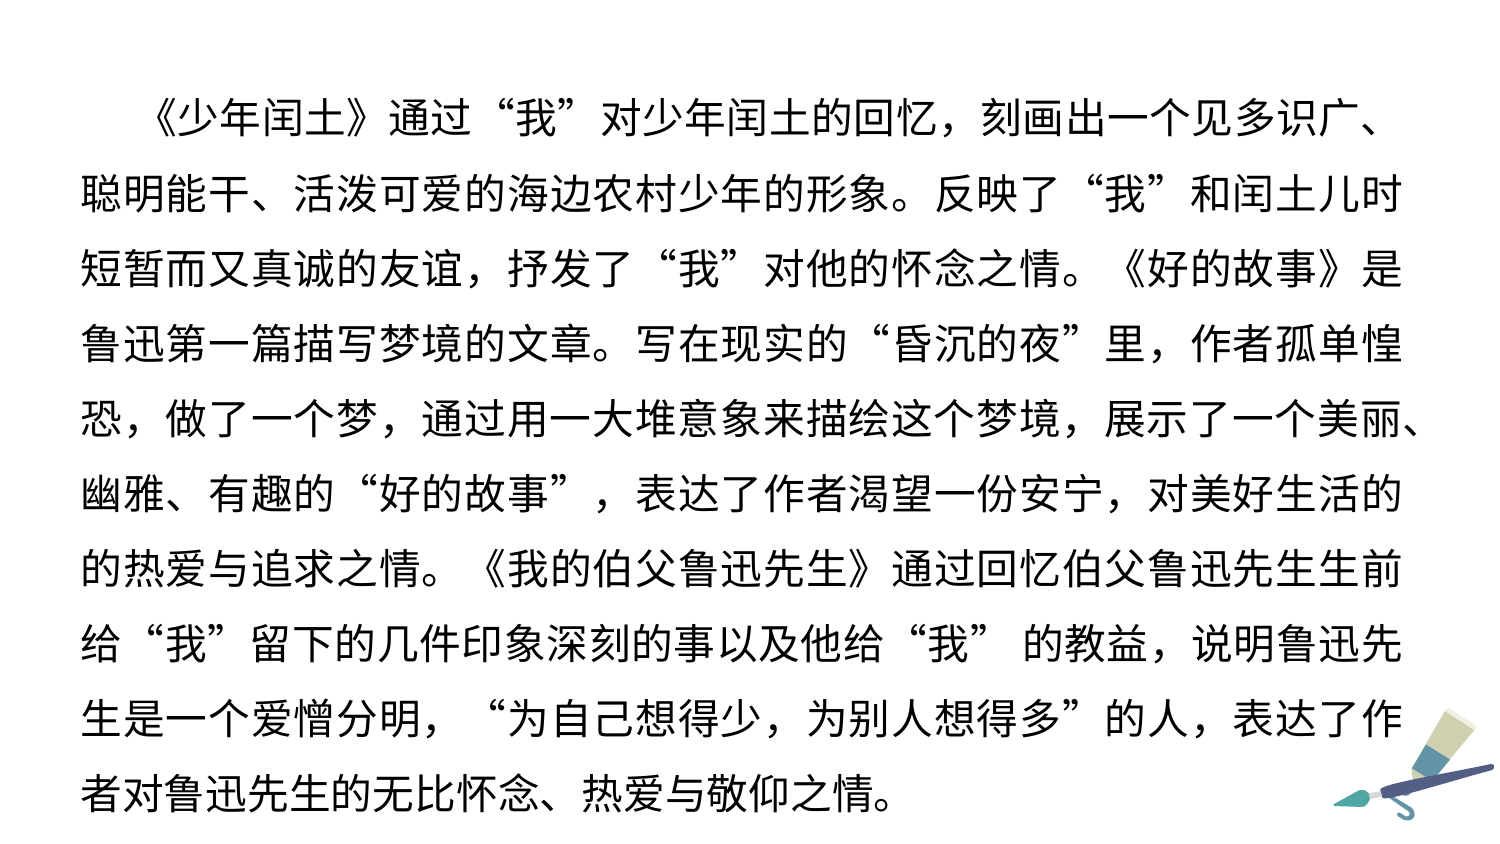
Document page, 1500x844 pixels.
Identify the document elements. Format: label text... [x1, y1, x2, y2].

text_box 《少年闰土》通过“我”对少年闰土的回忆，刻画出一个见多识广、聪明能干、活泼可爱的海边农村少年的形象。反映了“我”和闰土儿时短暂而又真诚的友谊，抒发了“我”对他的怀念之情。《好的故事》是鲁迅第一篇描写梦境的文章。写在现实的“昏沉的夜”里，作者孤单惶恐，做了一个梦，通过用一大堆意象来描绘这个梦境，展示了一个美丽、幽雅、有趣的“好的故事”，表达了作者渴望一份安宁，对美好生活的的热爱与追求之情。《我的伯父鲁迅先生》通过回忆伯父鲁迅先生生前给“我”留下的几件印象深刻的事以及他给“我” 的教益，说明鲁迅先生是一个爱憎分明，“为自己想得少，为别人想得多”的人，表达了作者对鲁迅先生的无比怀念、热爱与敬仰之情。 [19, 53, 1418, 826]
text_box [1358, 708, 1481, 844]
